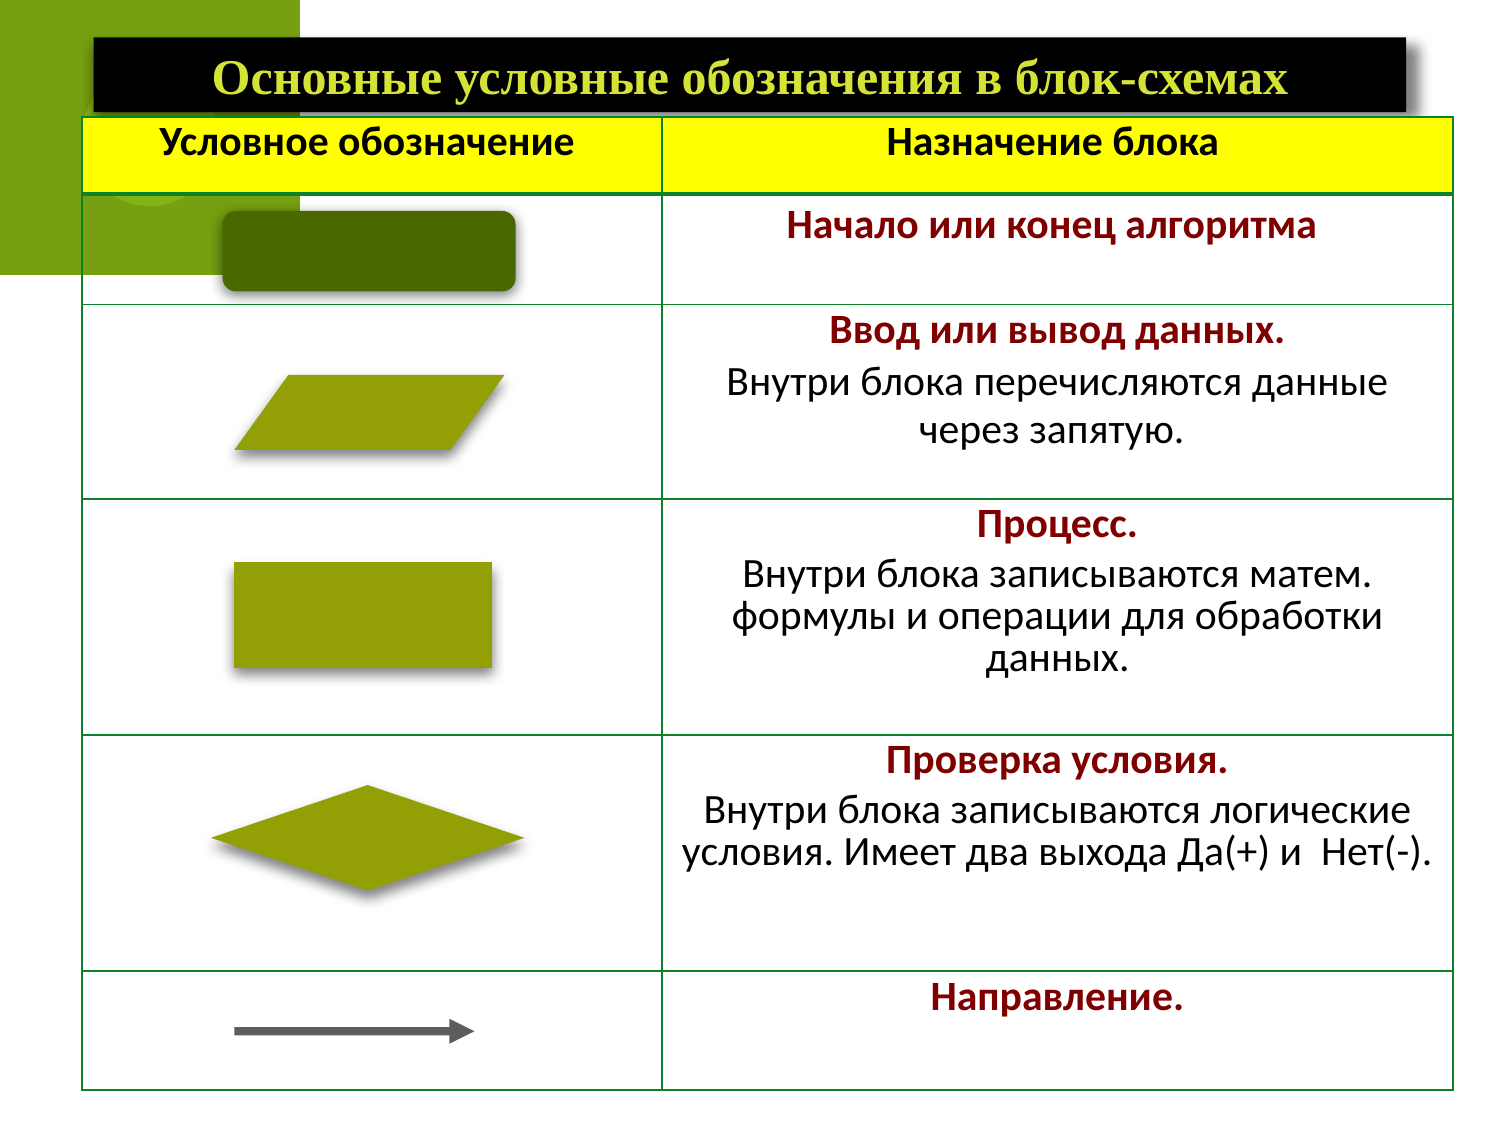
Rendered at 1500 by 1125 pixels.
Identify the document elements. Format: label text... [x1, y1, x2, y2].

table_cell [83, 305, 661, 498]
table_cell [83, 500, 661, 734]
table_header Условное обозначение [83, 118, 661, 192]
text_box [234, 562, 493, 668]
table_cell Направление. [663, 972, 1452, 1089]
table_cell [83, 736, 661, 970]
text_box Основные условные обозначения в блок-схемах [93, 37, 1407, 113]
text_box [210, 785, 525, 891]
table_cell [83, 196, 661, 304]
text_box [234, 1018, 475, 1044]
text_box [234, 374, 505, 450]
table_cell Проверка условия. Внутри блока записываются логические условия. Имеет два выхода Да(+) и Нет(-). [663, 736, 1452, 970]
table_cell Ввод или вывод данных. Внутри блока перечисляются данные через запятую. [663, 305, 1452, 498]
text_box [222, 210, 516, 292]
table_cell [83, 972, 661, 1089]
table_header Назначение блока [663, 118, 1452, 192]
table_cell Процесс. Внутри блока записываются матем. формулы и операции для обработки данных. [663, 500, 1452, 734]
table_cell Начало или конец алгоритма [663, 196, 1452, 304]
